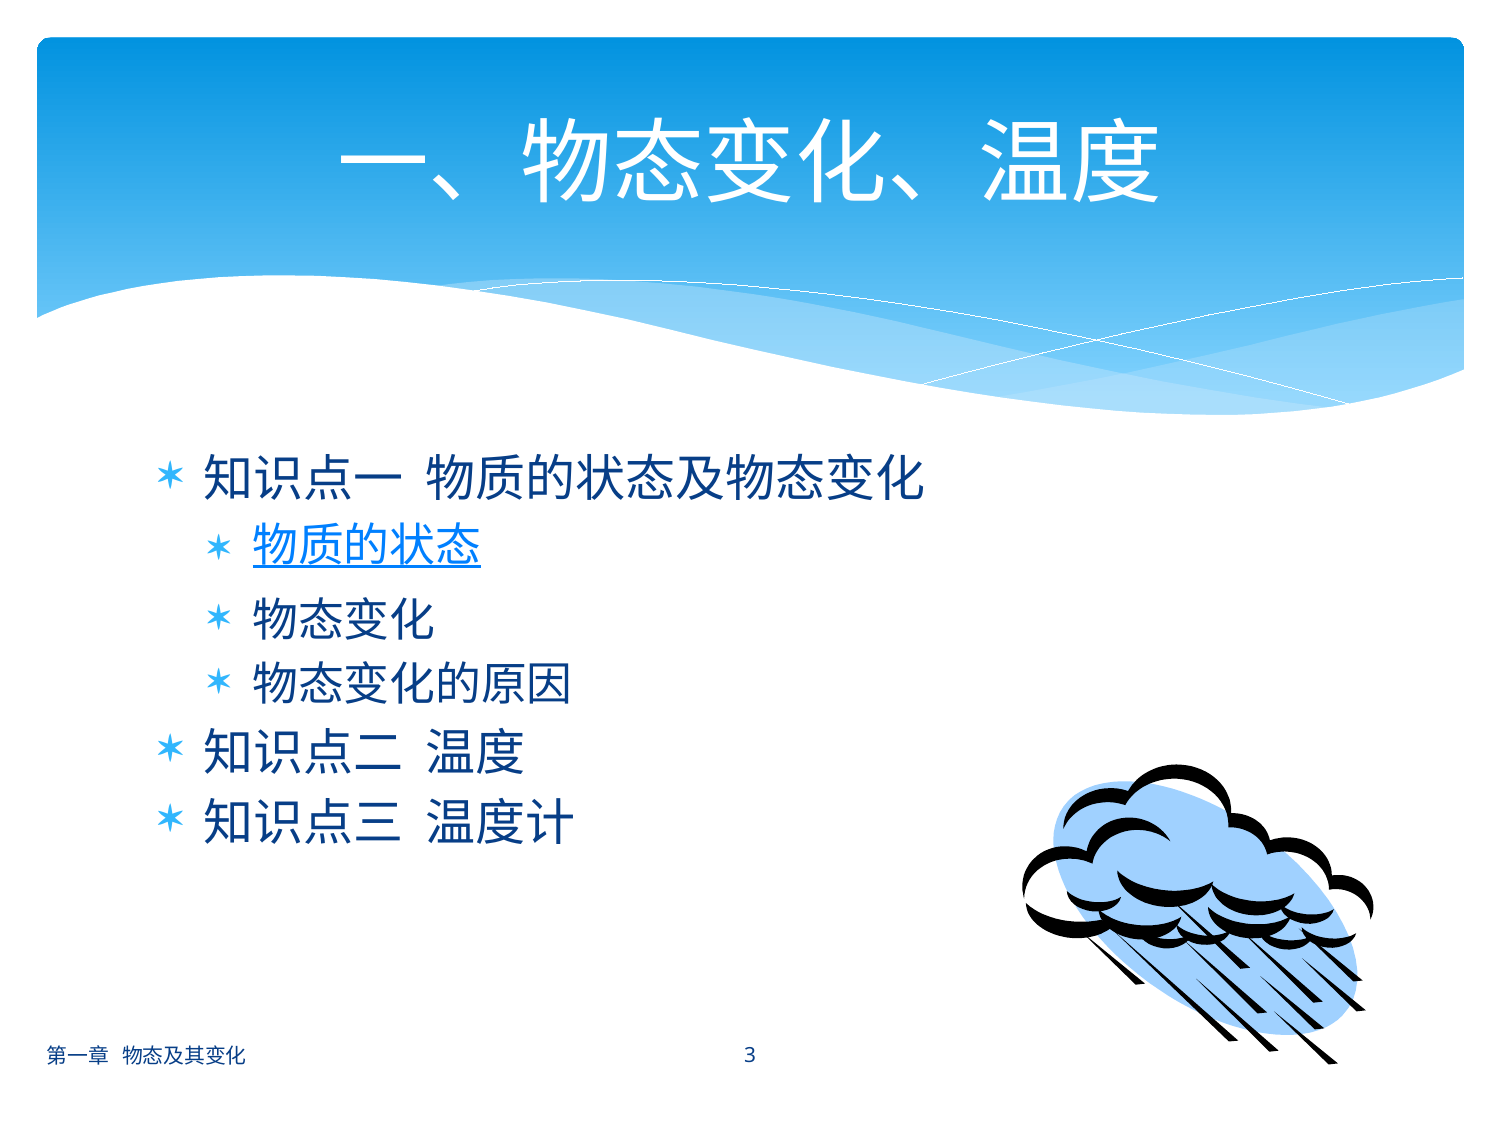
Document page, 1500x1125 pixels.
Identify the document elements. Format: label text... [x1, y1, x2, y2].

slide_number 3 [654, 1025, 846, 1086]
picture [1021, 762, 1379, 1065]
footer 第一章 物态及其变化 [31, 1025, 653, 1086]
list 知识点一 物质的状态及物态变化 物质的状态 物态变化 物态变化的原因 知识点二 温度 知识点三 温度计 [143, 438, 1359, 1005]
title 一、物态变化、温度 [75, 55, 1425, 261]
